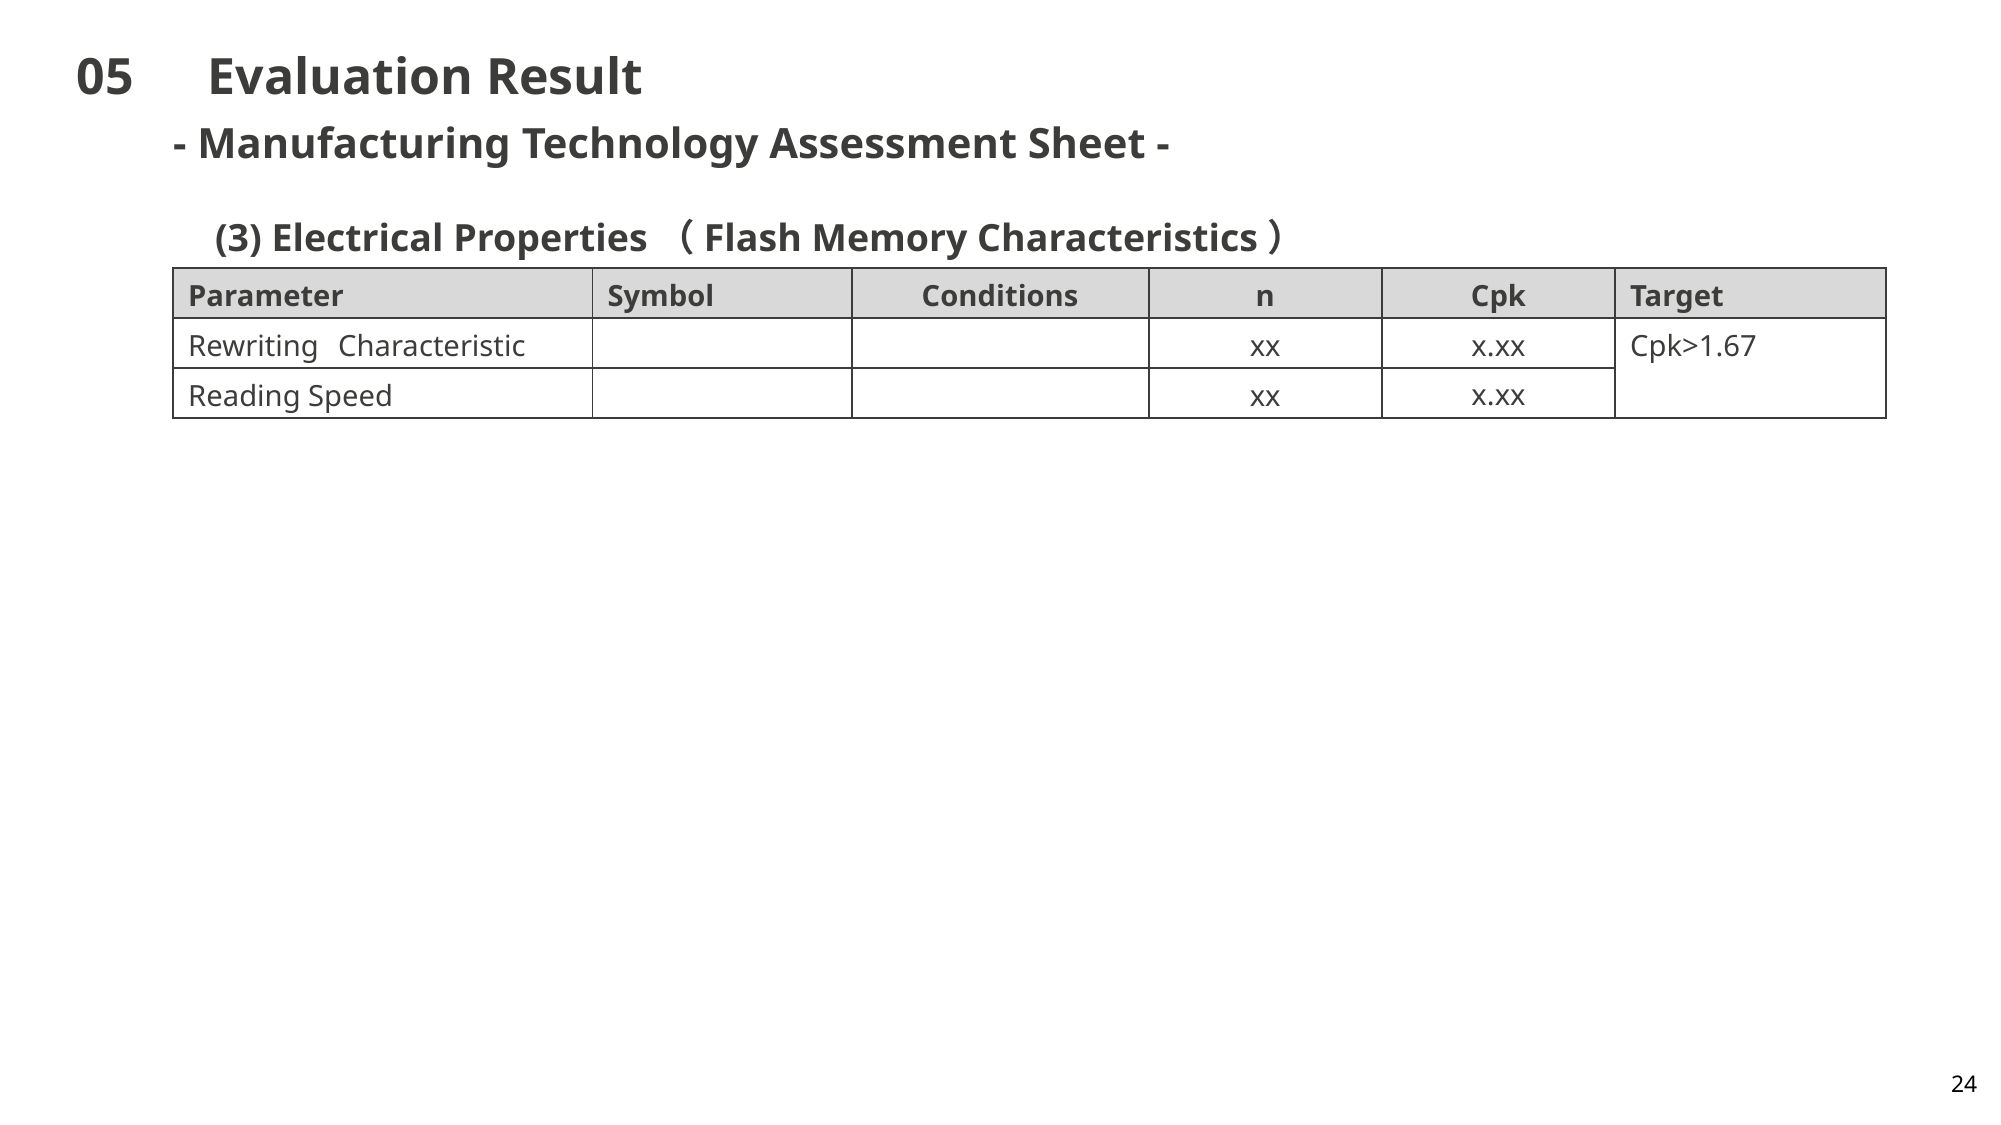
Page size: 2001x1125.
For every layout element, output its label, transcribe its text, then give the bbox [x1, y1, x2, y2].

table_cell Rewriting Characteristic [174, 319, 592, 367]
text_box (3) Electrical Properties（Flash Memory Characteristics） [200, 206, 1321, 267]
table_cell xx [1150, 369, 1381, 417]
text_box - Manufacturing Technology Assessment Sheet - [173, 122, 1994, 168]
table_header Conditions [853, 269, 1148, 317]
title 05 Evaluation Result [0, 0, 1877, 123]
table_header Parameter [174, 269, 592, 317]
table_cell x.xx [1383, 369, 1614, 417]
table_cell [593, 369, 851, 417]
table_header Target [1616, 269, 1885, 317]
table_cell [853, 369, 1148, 417]
table_cell [593, 319, 851, 367]
table_cell x.xx [1383, 319, 1614, 367]
table_cell xx [1150, 319, 1381, 367]
table_cell Cpk>1.67 [1616, 319, 1885, 417]
table_header Cpk [1383, 269, 1614, 317]
table_header Symbol [593, 269, 851, 317]
table_cell [853, 319, 1148, 367]
table_header n [1150, 269, 1381, 317]
table_cell Reading Speed [174, 369, 592, 417]
